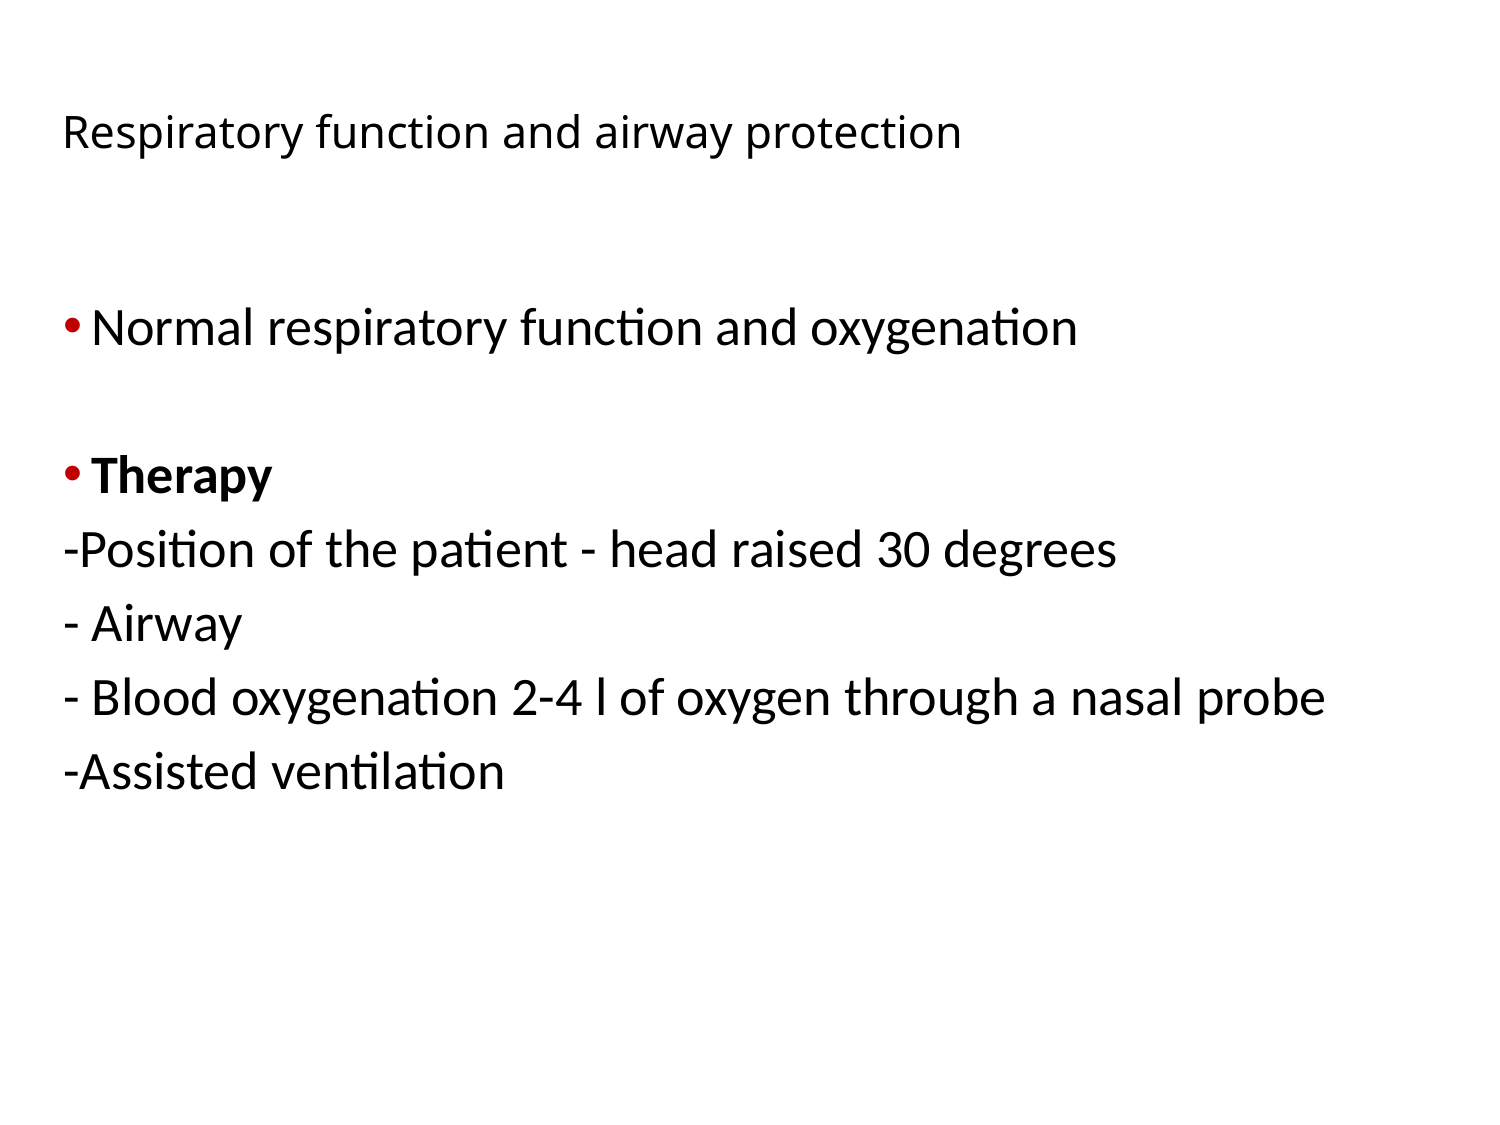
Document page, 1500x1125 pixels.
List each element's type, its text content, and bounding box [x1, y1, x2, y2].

list Normal respiratory function and oxygenation Therapy -Position of the patient - head raised 30 degrees - Аirway - Blood oxygenation 2-4 l of oxygen through a nasal probe -Assisted ventilation [48, 290, 1462, 1003]
title Respiratory function and airway protection [46, 101, 1496, 200]
